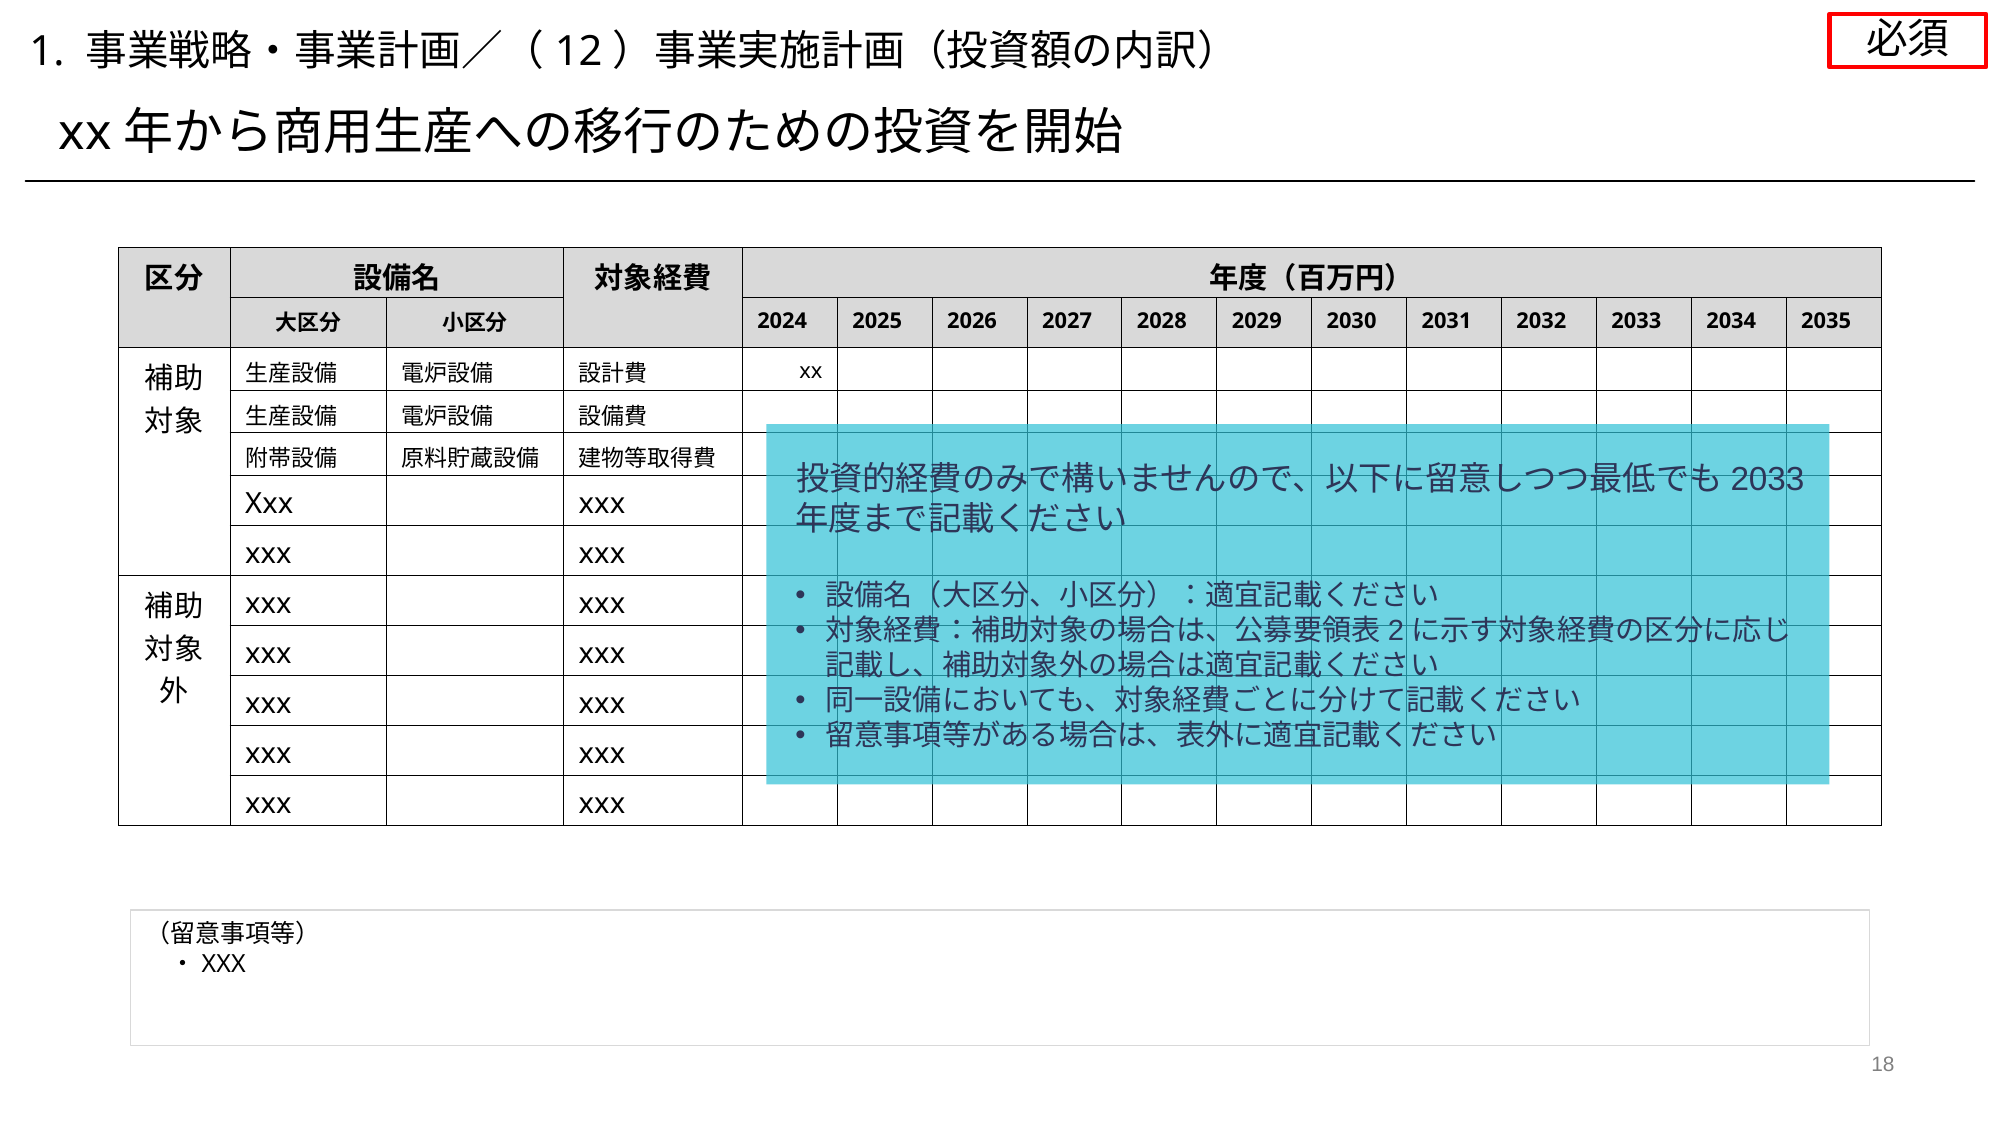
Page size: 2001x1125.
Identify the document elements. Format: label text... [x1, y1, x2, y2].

table_cell [838, 785, 932, 825]
table_cell [1407, 785, 1501, 825]
table_cell 2026 [933, 298, 1027, 347]
table_cell [1830, 576, 1881, 625]
table_cell [933, 391, 1027, 423]
table_cell 2028 [1122, 298, 1216, 347]
table_cell [933, 348, 1027, 390]
table_cell 原料貯蔵設備 [387, 433, 563, 475]
table_cell 附帯設備 [231, 433, 386, 475]
table_cell [1830, 476, 1881, 525]
table_cell [1407, 391, 1501, 423]
table_cell 電炉設備 [387, 391, 563, 432]
table_cell [1217, 391, 1311, 423]
table_cell xxx [564, 726, 742, 775]
table_cell xxx [231, 626, 386, 675]
table_header 年度（百万円） [743, 248, 1881, 297]
table_cell [1597, 785, 1691, 825]
table_cell [1122, 391, 1216, 423]
table_cell 補助 対象 [119, 348, 230, 575]
table_cell [387, 476, 563, 525]
table_header 区分 [119, 248, 230, 347]
table_cell [743, 476, 766, 525]
table_cell [1597, 348, 1691, 390]
table_cell [743, 726, 766, 775]
table_cell [387, 676, 563, 725]
table_cell xxx [564, 576, 742, 625]
table_cell [387, 526, 563, 575]
table_cell [387, 776, 563, 825]
table_cell [1692, 348, 1786, 390]
table_cell [387, 576, 563, 625]
table_cell [1312, 391, 1406, 423]
text_box 必須 [1829, 13, 1986, 68]
table_cell [1028, 348, 1121, 390]
table_cell [1217, 785, 1311, 825]
table_cell [1122, 348, 1216, 390]
table_cell [743, 676, 766, 725]
table_cell [1217, 348, 1311, 390]
table_cell 補助 対象外 [119, 576, 230, 825]
table_cell 2024 [743, 298, 837, 347]
table_header 対象経費 [564, 248, 742, 347]
table_cell [1502, 391, 1596, 423]
table_cell 2032 [1502, 298, 1596, 347]
table_cell xxx [564, 526, 742, 575]
table_cell 設計費 [564, 348, 742, 390]
table_cell 2027 [1028, 298, 1121, 347]
text_box xx年から商用生産への移行のための投資を開始 [59, 106, 1904, 161]
table_cell [1787, 348, 1881, 390]
table_cell 2035 [1787, 298, 1881, 347]
table_cell 2029 [1217, 298, 1311, 347]
table_cell [1597, 391, 1691, 423]
table_cell 小区分 [387, 298, 563, 347]
table_cell [1122, 785, 1216, 825]
table_cell [743, 576, 766, 625]
table_cell [1502, 348, 1596, 390]
table_cell xxx [564, 676, 742, 725]
table_cell [1502, 785, 1596, 825]
table_cell 建物等取得費 [564, 433, 742, 475]
table_cell [838, 348, 932, 390]
table_cell [1830, 526, 1881, 575]
table_cell 設備費 [564, 391, 742, 432]
table_cell 2031 [1407, 298, 1501, 347]
table_cell 大区分 [231, 298, 386, 347]
table_cell [1692, 785, 1786, 825]
table_cell 電炉設備 [387, 348, 563, 390]
table_cell [1312, 785, 1406, 825]
table_cell [387, 726, 563, 775]
table_cell Xxx [231, 476, 386, 525]
table_cell 2034 [1692, 298, 1786, 347]
table_cell 生産設備 [231, 391, 386, 432]
table_cell [1787, 776, 1881, 825]
table_cell xxx [231, 776, 386, 825]
table_cell [387, 626, 563, 675]
table_cell [838, 391, 932, 423]
table_cell 生産設備 [231, 348, 386, 390]
table_cell xx [743, 348, 837, 390]
table_cell xxx [231, 526, 386, 575]
text_box （留意事項等） ・XXX [130, 909, 1870, 1047]
table_cell [1692, 391, 1786, 423]
table_cell [743, 433, 766, 475]
table_header 設備名 [231, 248, 563, 297]
text_box 投資的経費のみで構いませんので、以下に留意しつつ最低でも2033年度まで記載ください 設備名（大区分、小区分）：適宜記載ください 対象経費：補助対象の場合は、公募要領表2に示す対象経費の区分に応じ記載し、補助対象外の場合は適宜記載ください 同一設備においても、対象経費ごとに分けて記載ください 留意事項等がある場合は、表外に適宜記載ください [766, 423, 1830, 785]
table_cell [933, 785, 1027, 825]
table_cell xxx [564, 776, 742, 825]
table_cell xxx [231, 676, 386, 725]
table_cell xxx [564, 626, 742, 675]
table_cell [743, 526, 766, 575]
table_cell 2033 [1597, 298, 1691, 347]
table_cell xxx [231, 576, 386, 625]
table_cell [1028, 785, 1121, 825]
table_cell [743, 626, 766, 675]
table_cell xxx [564, 476, 742, 525]
table_cell 2030 [1312, 298, 1406, 347]
table_cell [1312, 348, 1406, 390]
table_cell [1407, 348, 1501, 390]
table_cell xxx [231, 726, 386, 775]
table_cell [743, 776, 837, 825]
table_cell [1830, 726, 1881, 775]
table_cell 2025 [838, 298, 932, 347]
table_cell [1830, 626, 1881, 675]
table_cell [1830, 676, 1881, 725]
table_cell [1028, 391, 1121, 423]
table_cell [743, 391, 837, 432]
table_cell [1787, 391, 1881, 432]
text_box 1. 事業戦略・事業計画／（12）事業実施計画（投資額の内訳） [29, 29, 1823, 75]
table_cell [1830, 433, 1881, 475]
